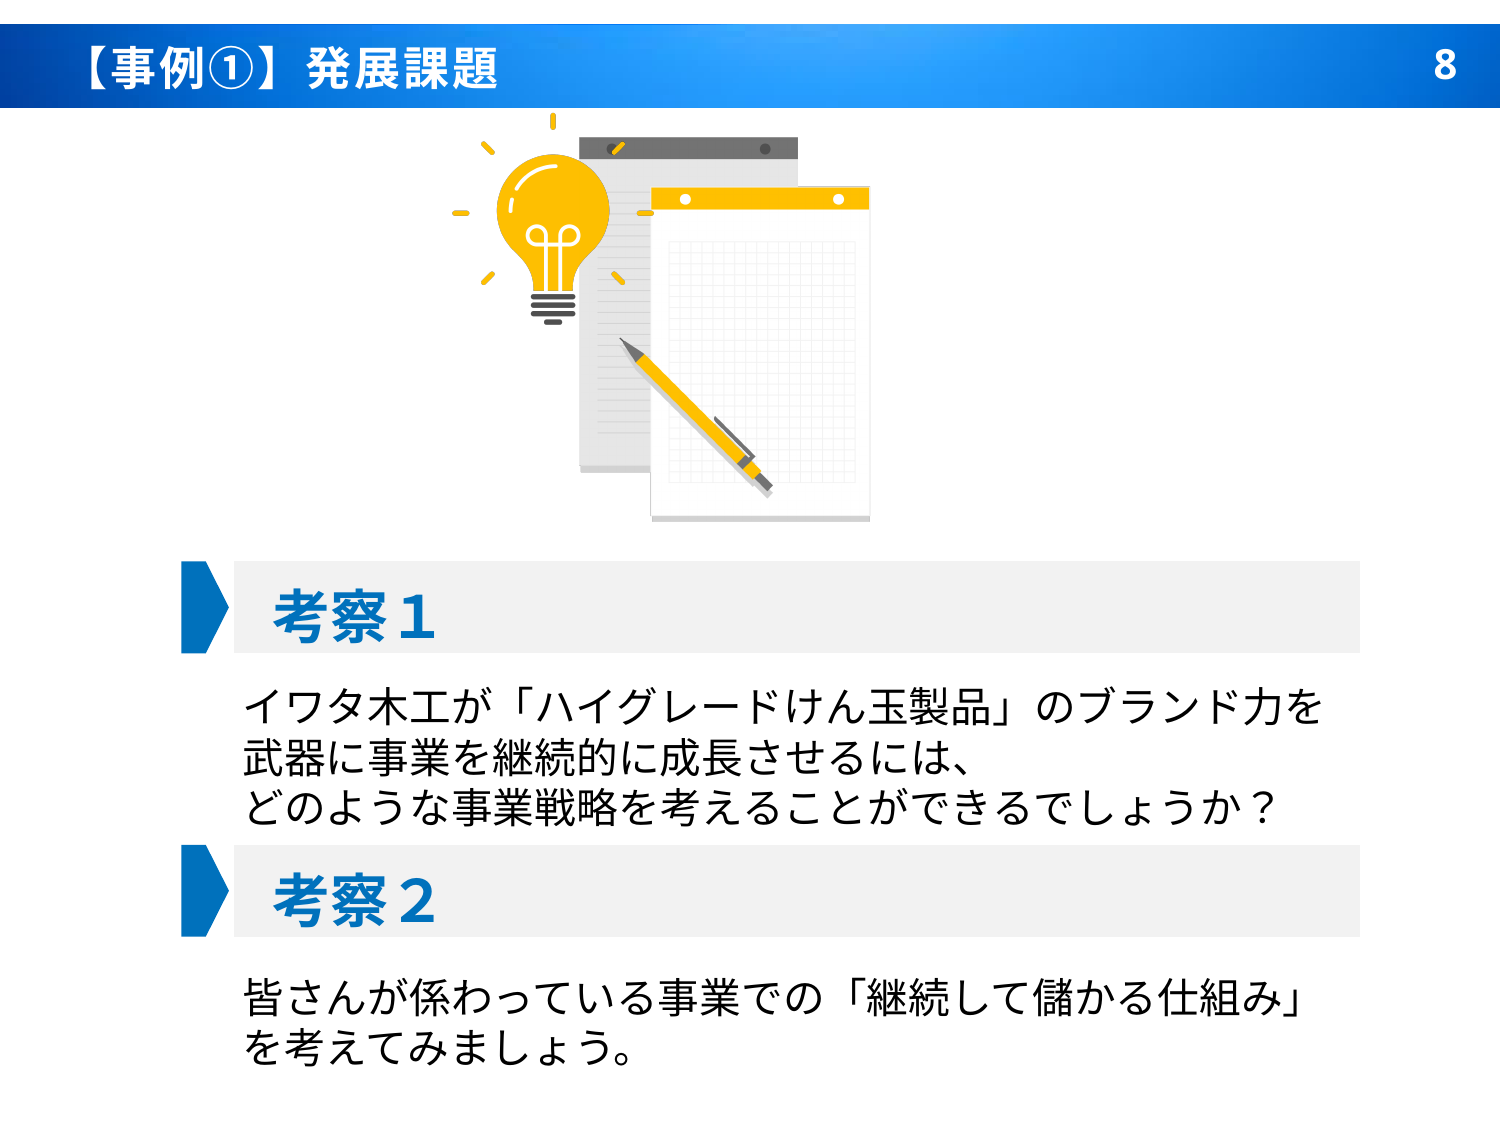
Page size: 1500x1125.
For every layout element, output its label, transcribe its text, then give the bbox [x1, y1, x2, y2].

text_box 皆さんが係わっている事業での「継続して儲かる仕組み」を考えてみましょう。 [227, 964, 1382, 1079]
picture [0, 24, 1500, 563]
text_box [234, 561, 1360, 653]
text_box イワタ木工が「ハイグレードけん玉製品」のブランド力を武器に事業を継続的に成長させるには、 どのような事業戦略を考えることができるでしょうか？ [227, 673, 1382, 839]
text_box 考察１ [257, 572, 1155, 658]
text_box [234, 845, 1360, 937]
text_box 【事例①】発展課題 [46, 32, 1088, 103]
text_box [181, 844, 229, 937]
text_box 考察２ [257, 856, 1155, 941]
text_box [181, 561, 229, 654]
